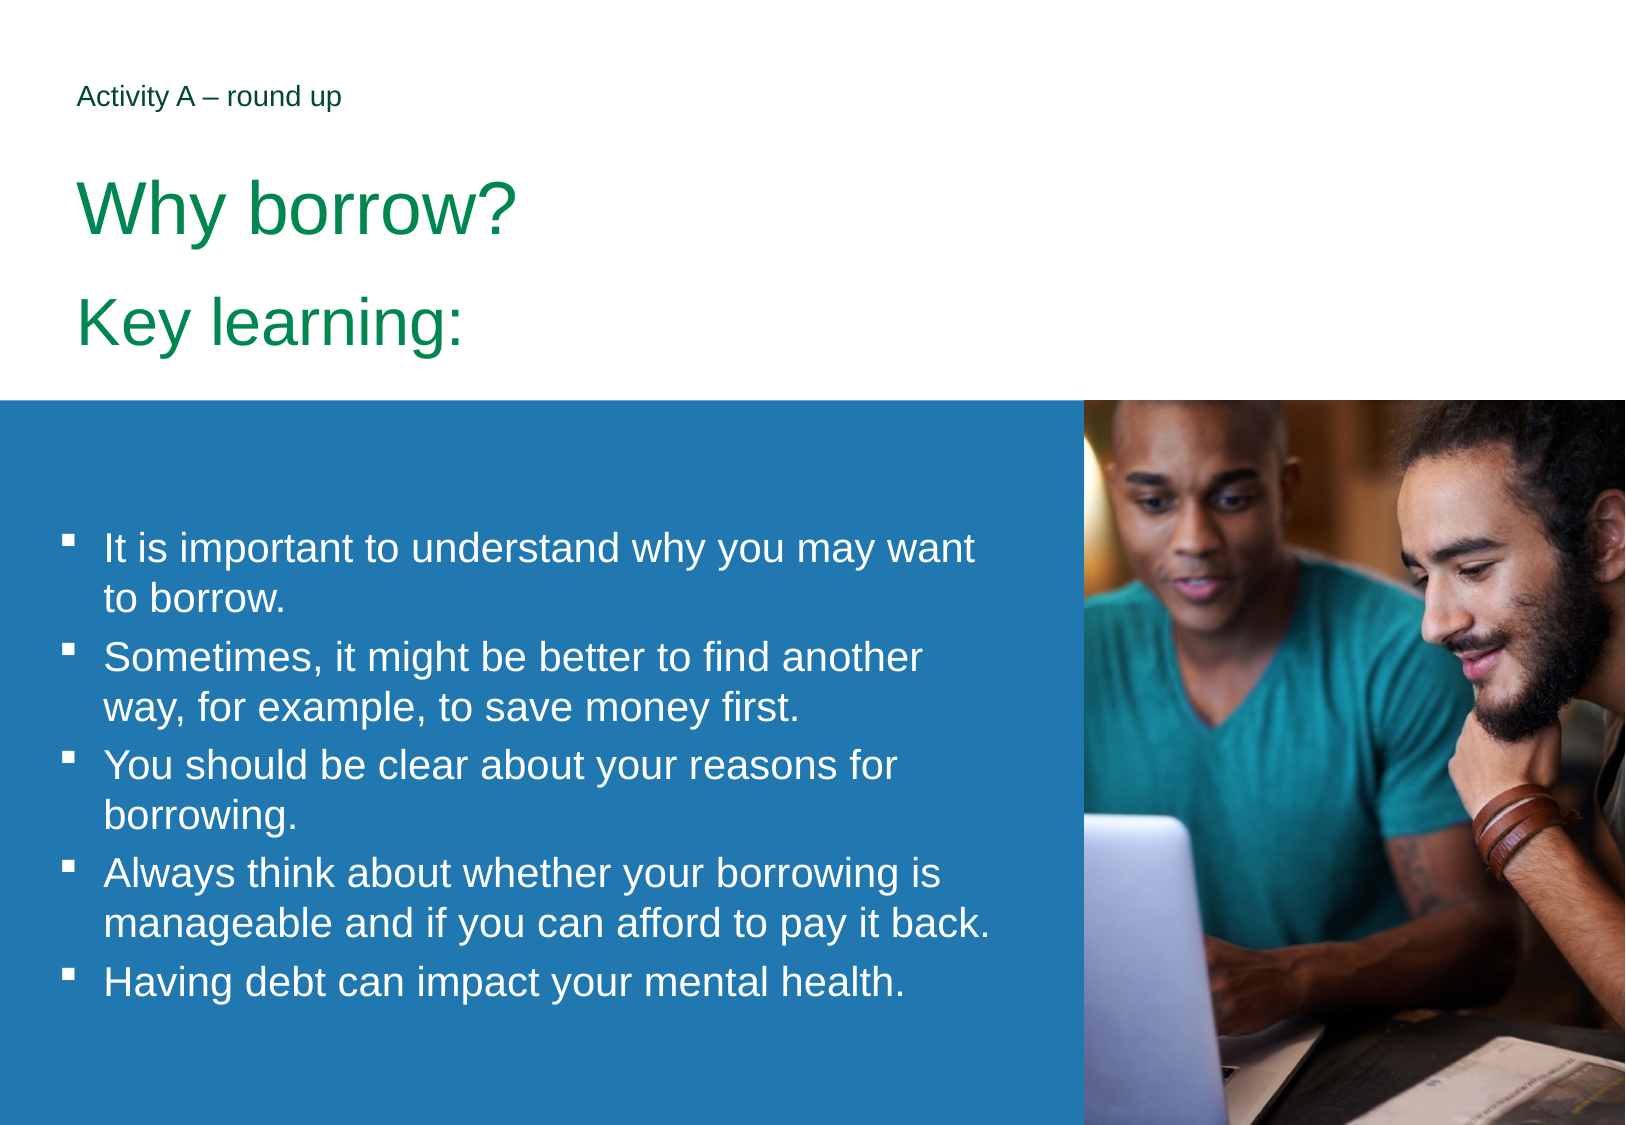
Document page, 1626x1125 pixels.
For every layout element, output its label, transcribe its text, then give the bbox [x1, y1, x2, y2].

picture [1083, 400, 1625, 1125]
title Activity A – round up Why borrow? Key learning: [76, 76, 998, 384]
text_box It is important to understand why you may want to borrow. Sometimes, it might be better to find another way, for example, to save money first. You should be clear about your reasons for borrowing. Always think about whether your borrowing is manageable and if you can afford to pay it back. Having debt can impact your mental health. [0, 400, 1081, 1125]
